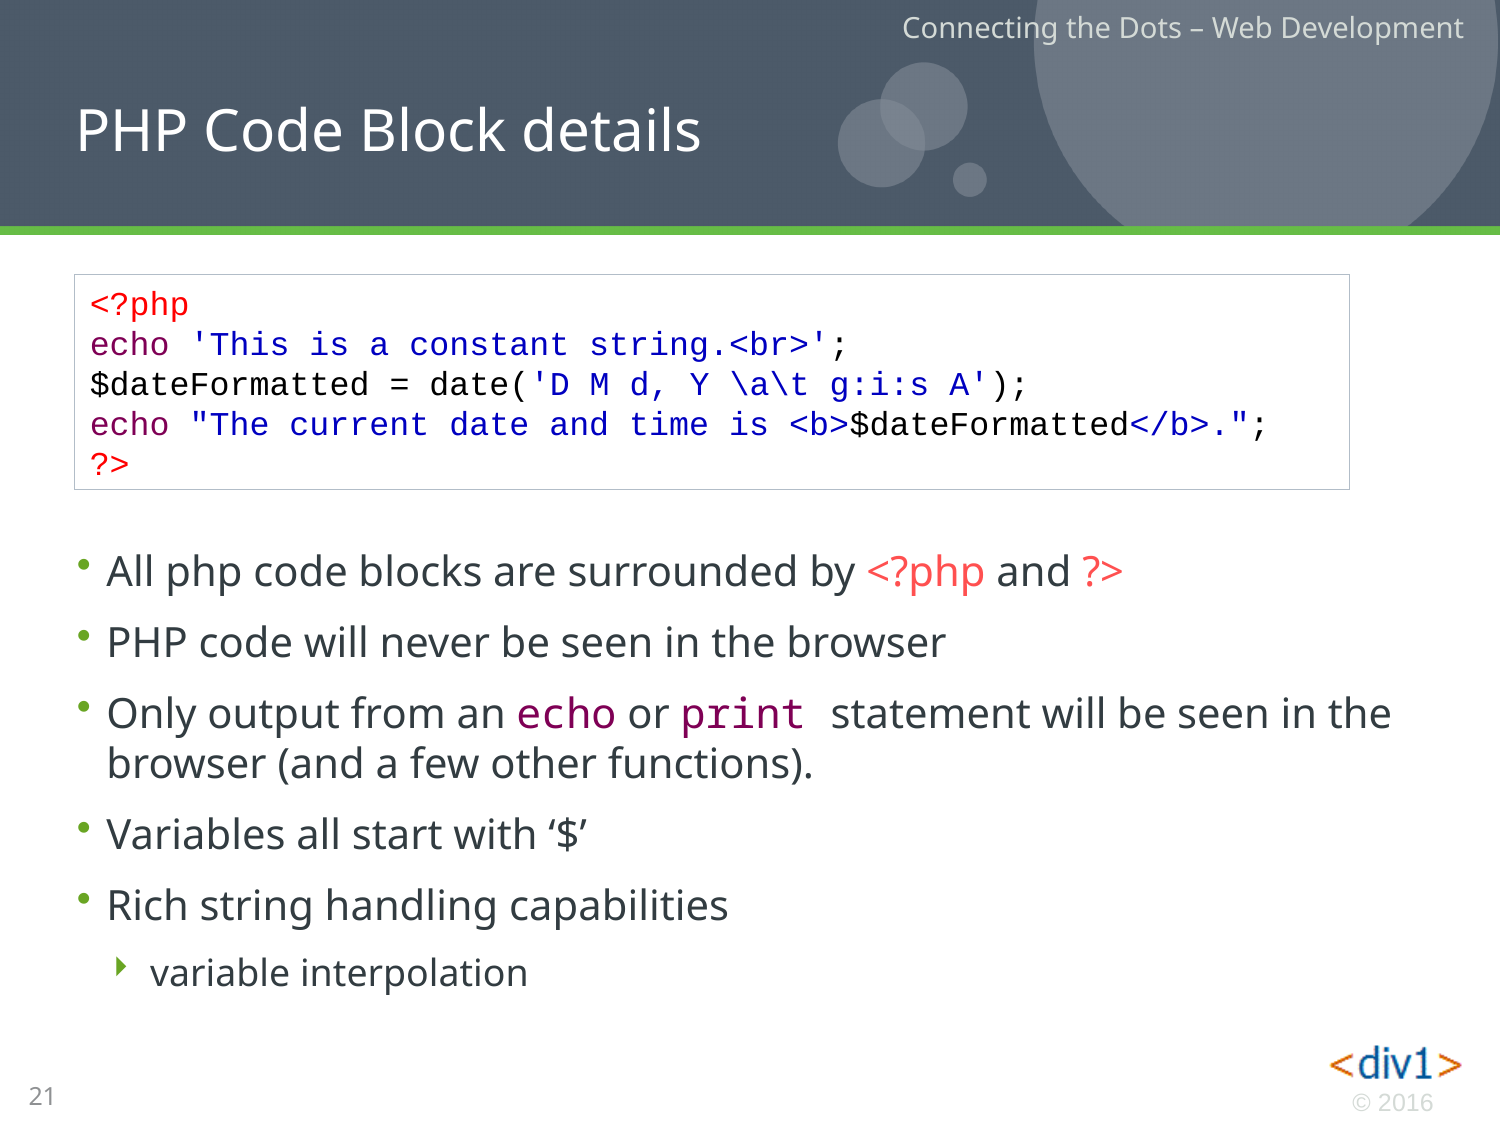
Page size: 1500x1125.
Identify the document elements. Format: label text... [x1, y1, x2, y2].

list All php code blocks are surrounded by <?php and ?> PHP code will never be seen in the browser Only output from an echo or print statement will be seen in the browser (and a few other functions). Variables all start with ‘$’ Rich string handling capabilities variable interpolation [76, 537, 1428, 1076]
picture [1325, 1030, 1468, 1098]
picture [0, 0, 1500, 235]
text_box <?php echo 'This is a constant string.<br>'; $dateFormatted = date('D M d, Y \a\t g:i:s A'); echo "The current date and time is <b>$dateFormatted</b>."; ?> [74, 274, 1350, 490]
title PHP Code Block details [74, 49, 1426, 171]
